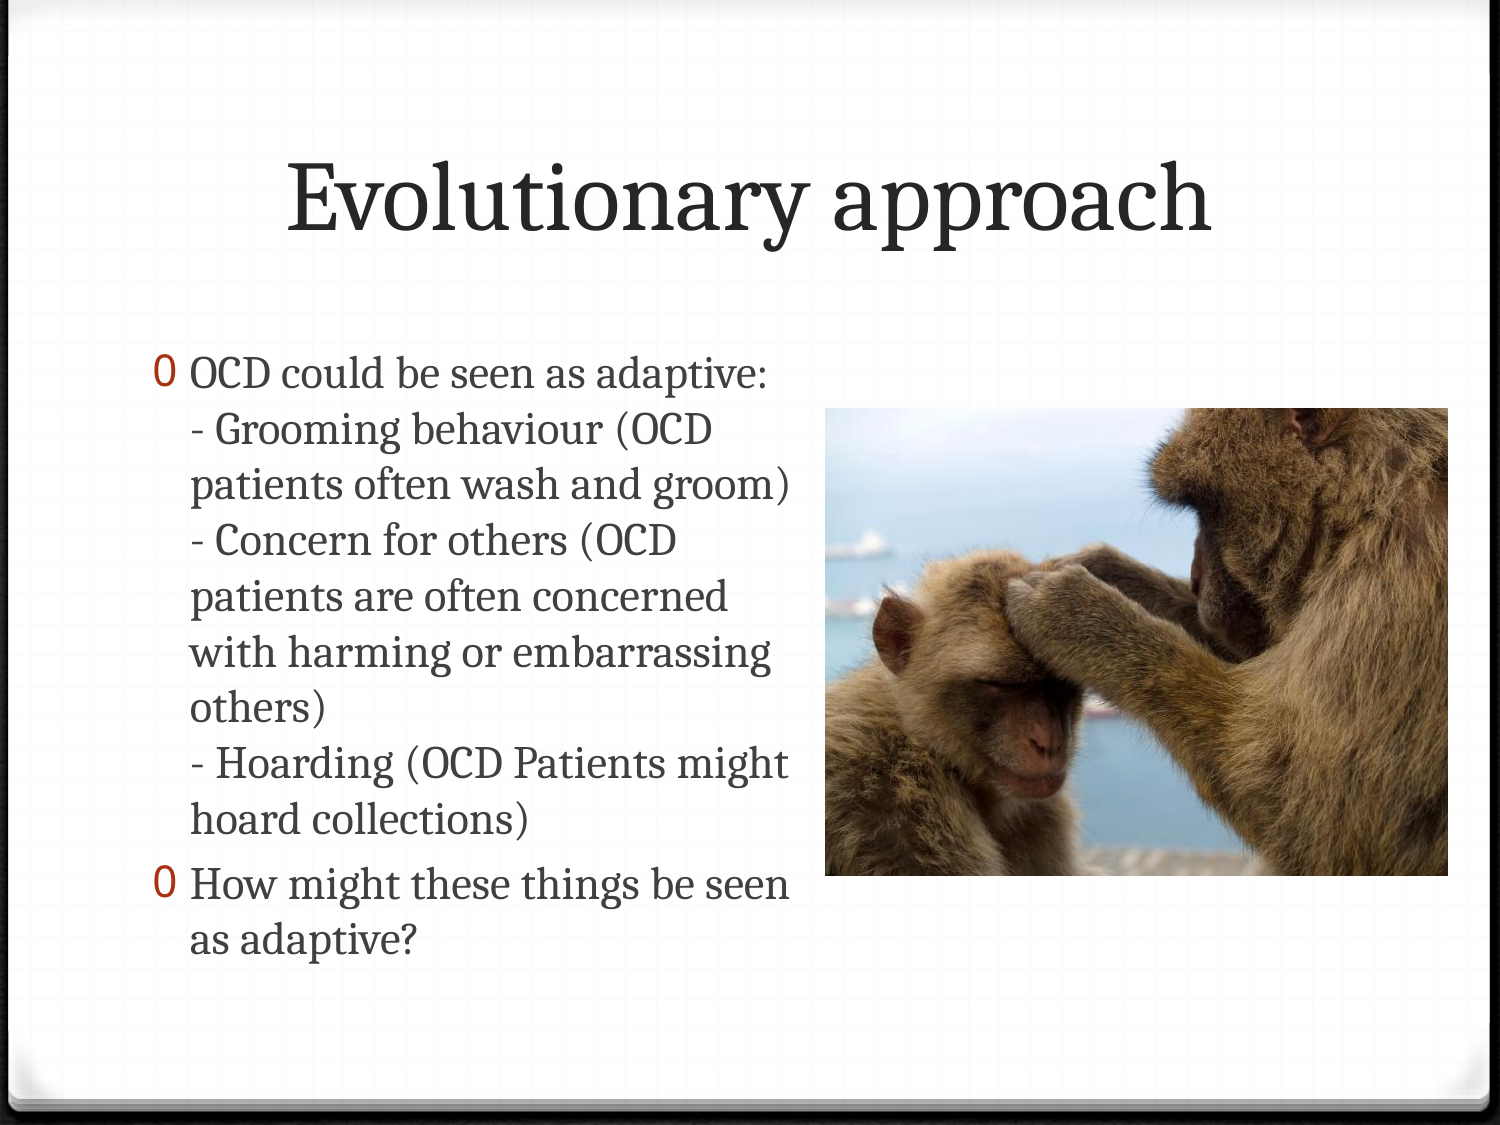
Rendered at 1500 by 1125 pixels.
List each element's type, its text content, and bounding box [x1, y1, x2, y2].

picture [0, 0, 1500, 1125]
title Evolutionary approach [90, 71, 1410, 309]
list OCD could be seen as adaptive: - Grooming behaviour (OCD patients often wash and groom) - Concern for others (OCD patients are often concerned with harming or embarrassing others) - Hoarding (OCD Patients might hoard collections) How might these things be seen as adaptive? [137, 334, 821, 983]
